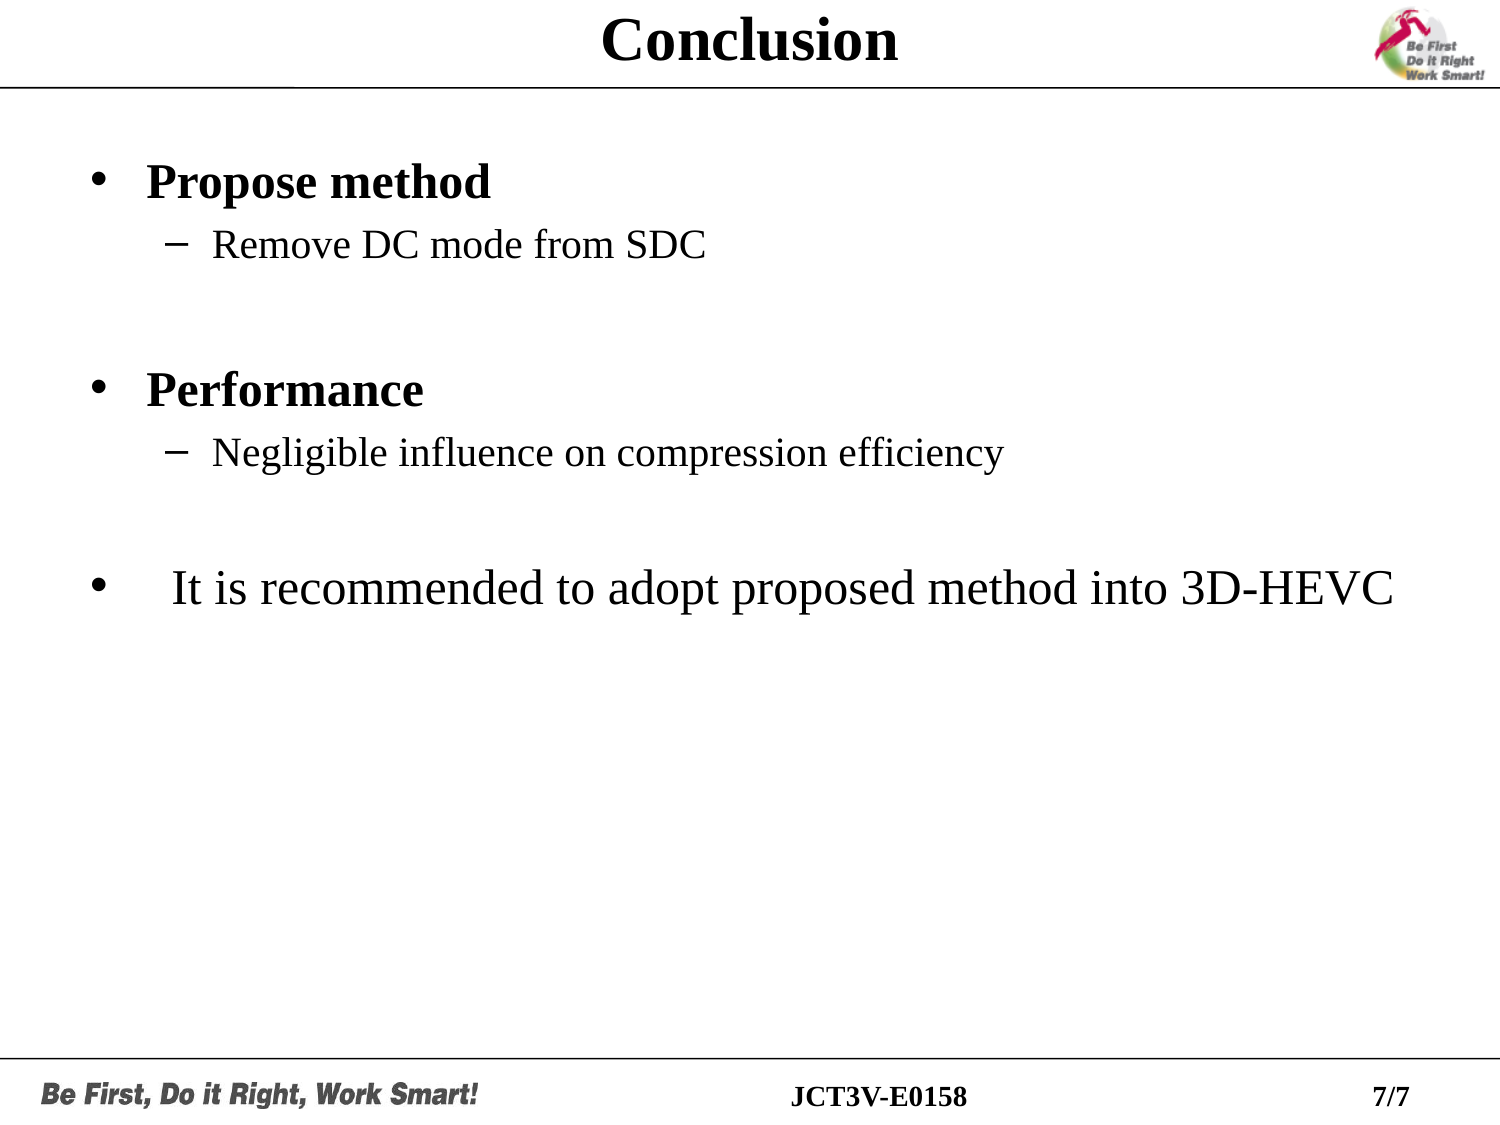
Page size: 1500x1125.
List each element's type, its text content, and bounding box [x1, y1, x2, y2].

text_box JCT3V-E0158 [632, 1065, 983, 1125]
title Conclusion [74, 0, 1426, 130]
slide_number 7/7 [1074, 1065, 1425, 1125]
picture [41, 1082, 478, 1109]
list Propose method Remove DC mode from SDC Performance Negligible influence on compression efficiency It is recommended to adopt proposed method into 3D-HEVC [74, 140, 1426, 1032]
picture [1426, 5, 1489, 83]
